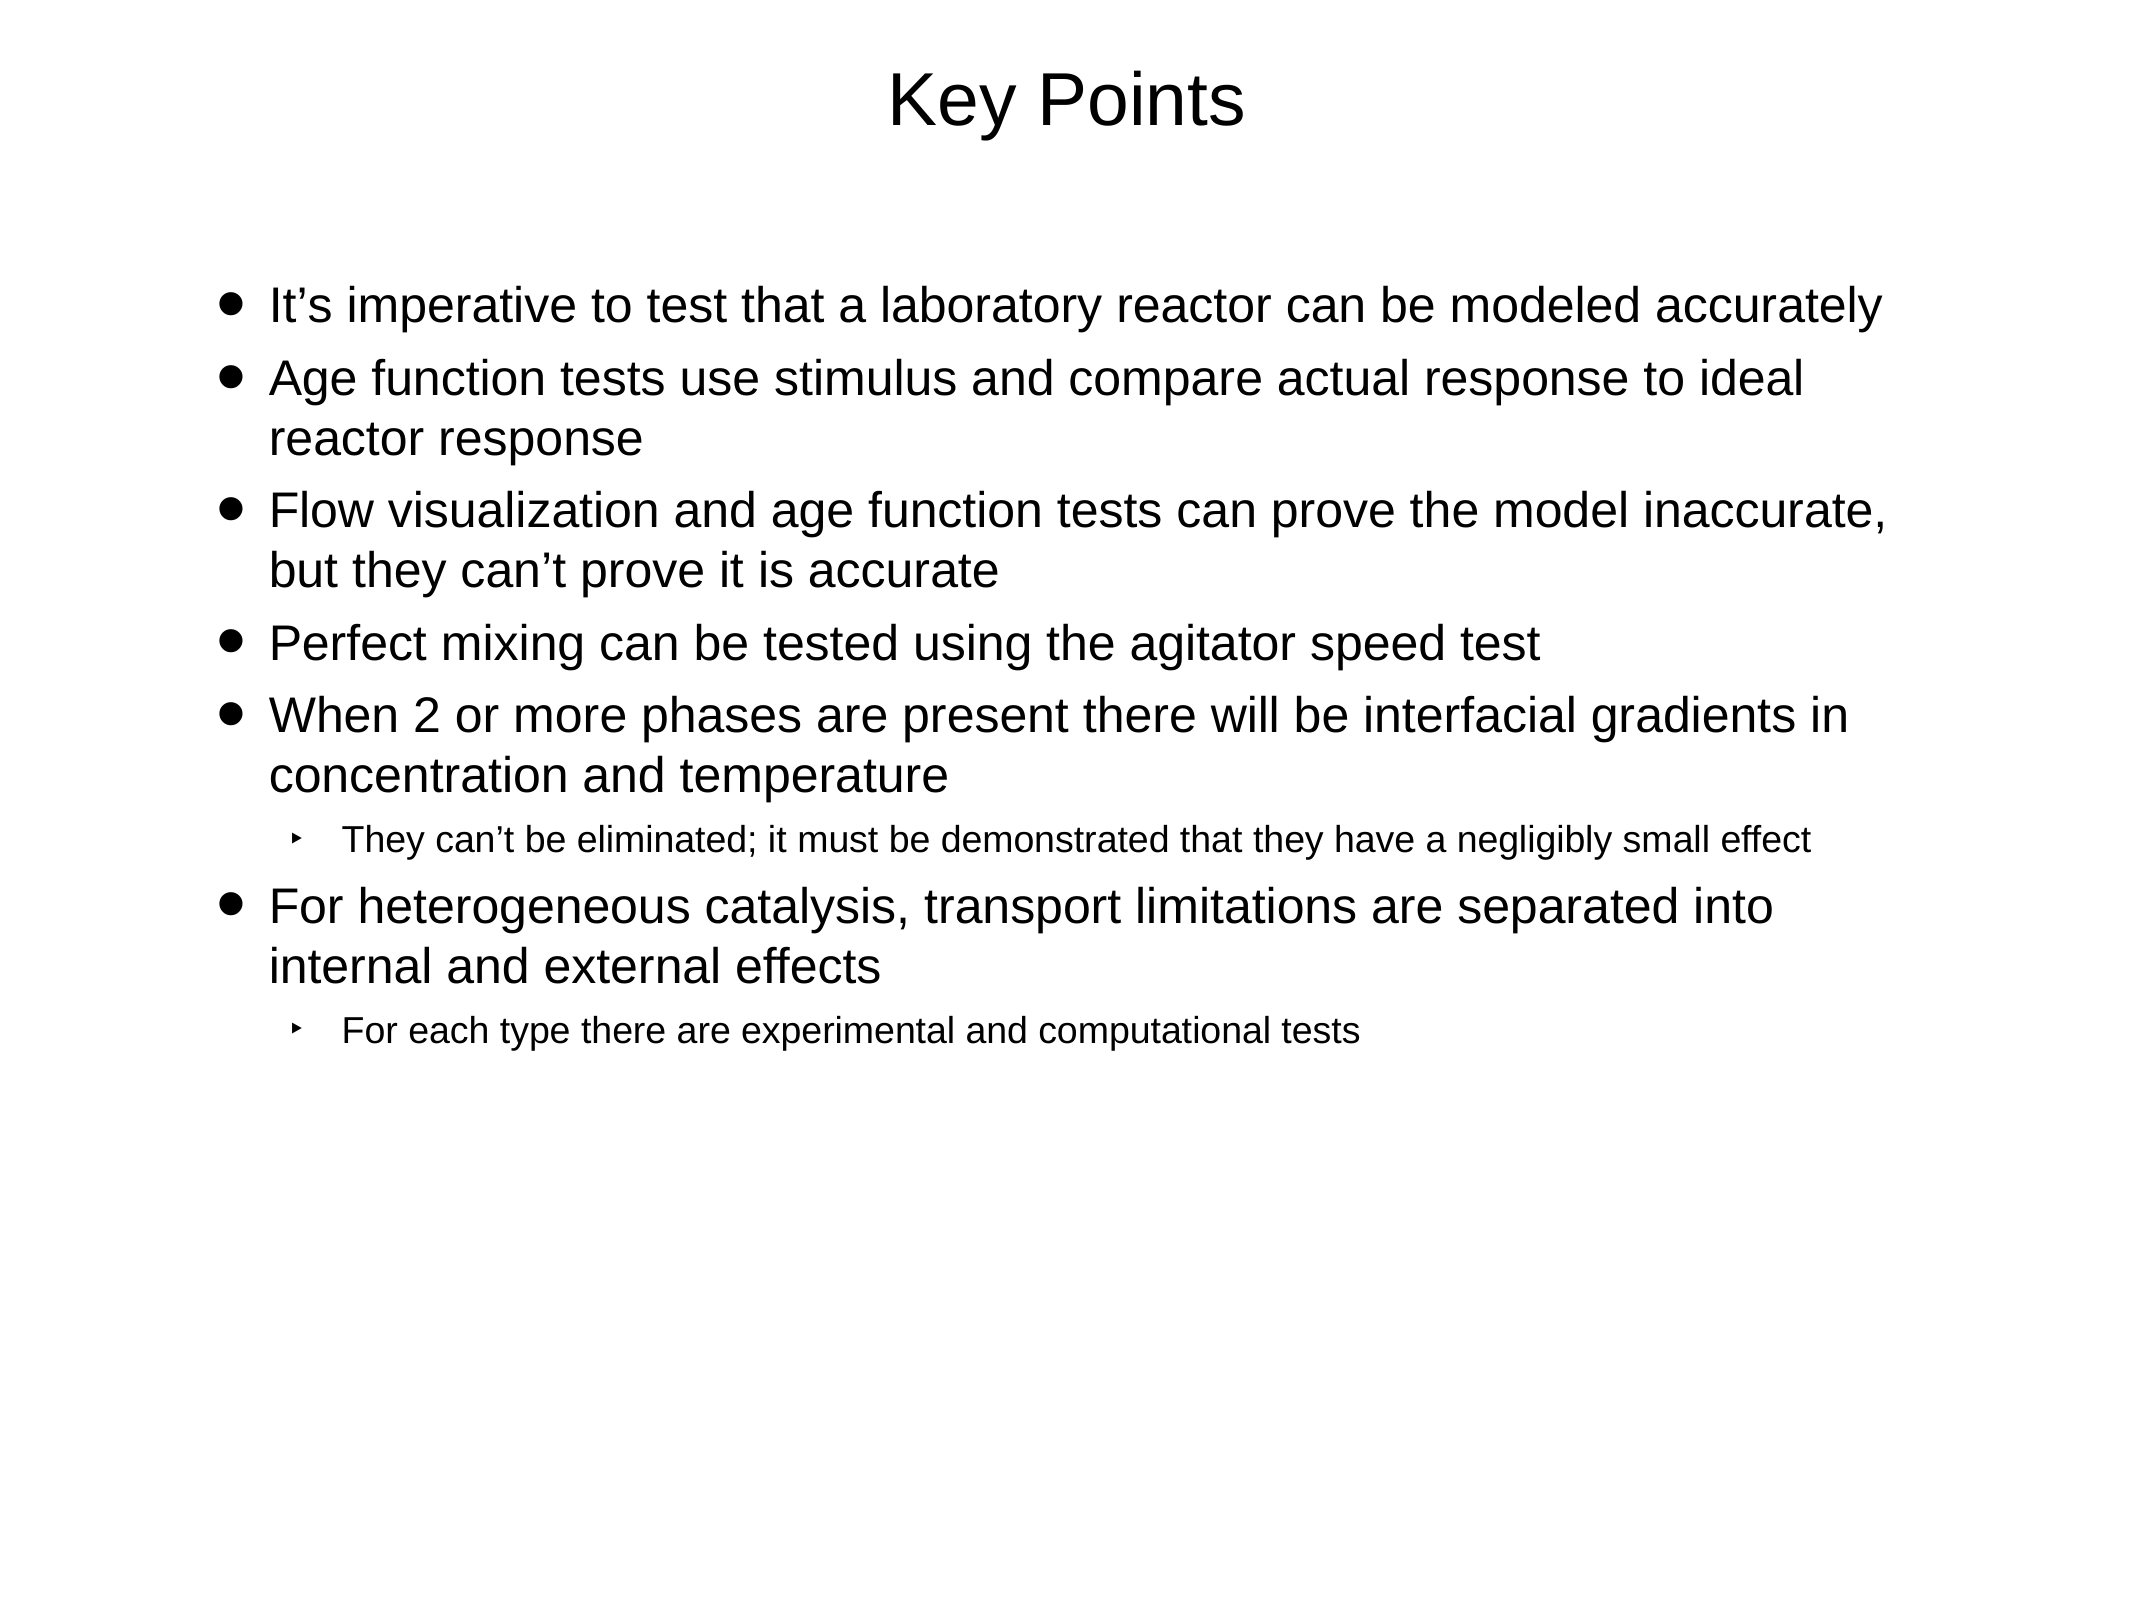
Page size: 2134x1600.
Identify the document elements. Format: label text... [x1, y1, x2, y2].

title Key Points [208, 41, 1925, 250]
list It’s imperative to test that a laboratory reactor can be modeled accurately Age function tests use stimulus and compare actual response to ideal reactor response Flow visualization and age function tests can prove the model inaccurate, but they can’t prove it is accurate Perfect mixing can be tested using the agitator speed test When 2 or more phases are present there will be interfacial gradients in concentration and temperature They can’t be eliminated; it must be demonstrated that they have a negligibly small effect For heterogeneous catalysis, transport limitations are separated into internal and external effects For each type there are experimental and computational tests [208, 264, 1925, 1463]
